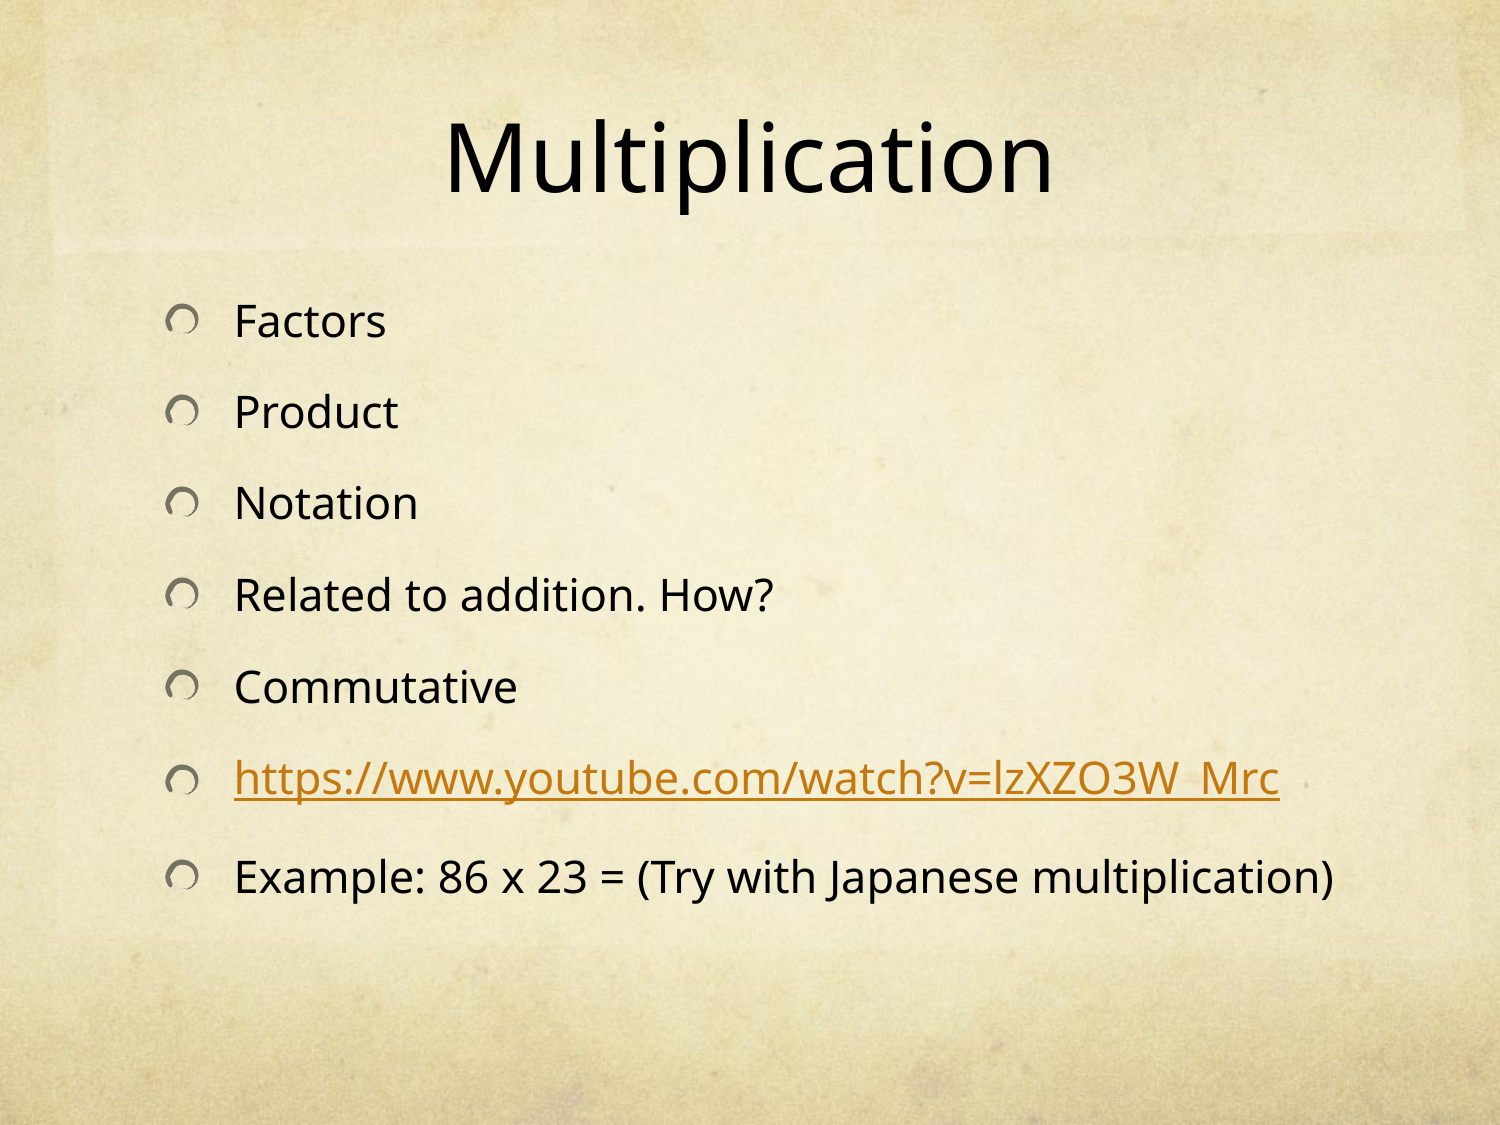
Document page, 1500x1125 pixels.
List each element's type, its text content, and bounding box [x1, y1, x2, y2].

title Multiplication [150, 82, 1350, 225]
picture [0, 0, 1500, 1125]
list Factors Product Notation Related to addition. How? Commutative https://www.youtube.com/watch?v=lzXZO3W_Mrc Example: 86 x 23 = (Try with Japanese multiplication) [150, 284, 1350, 950]
